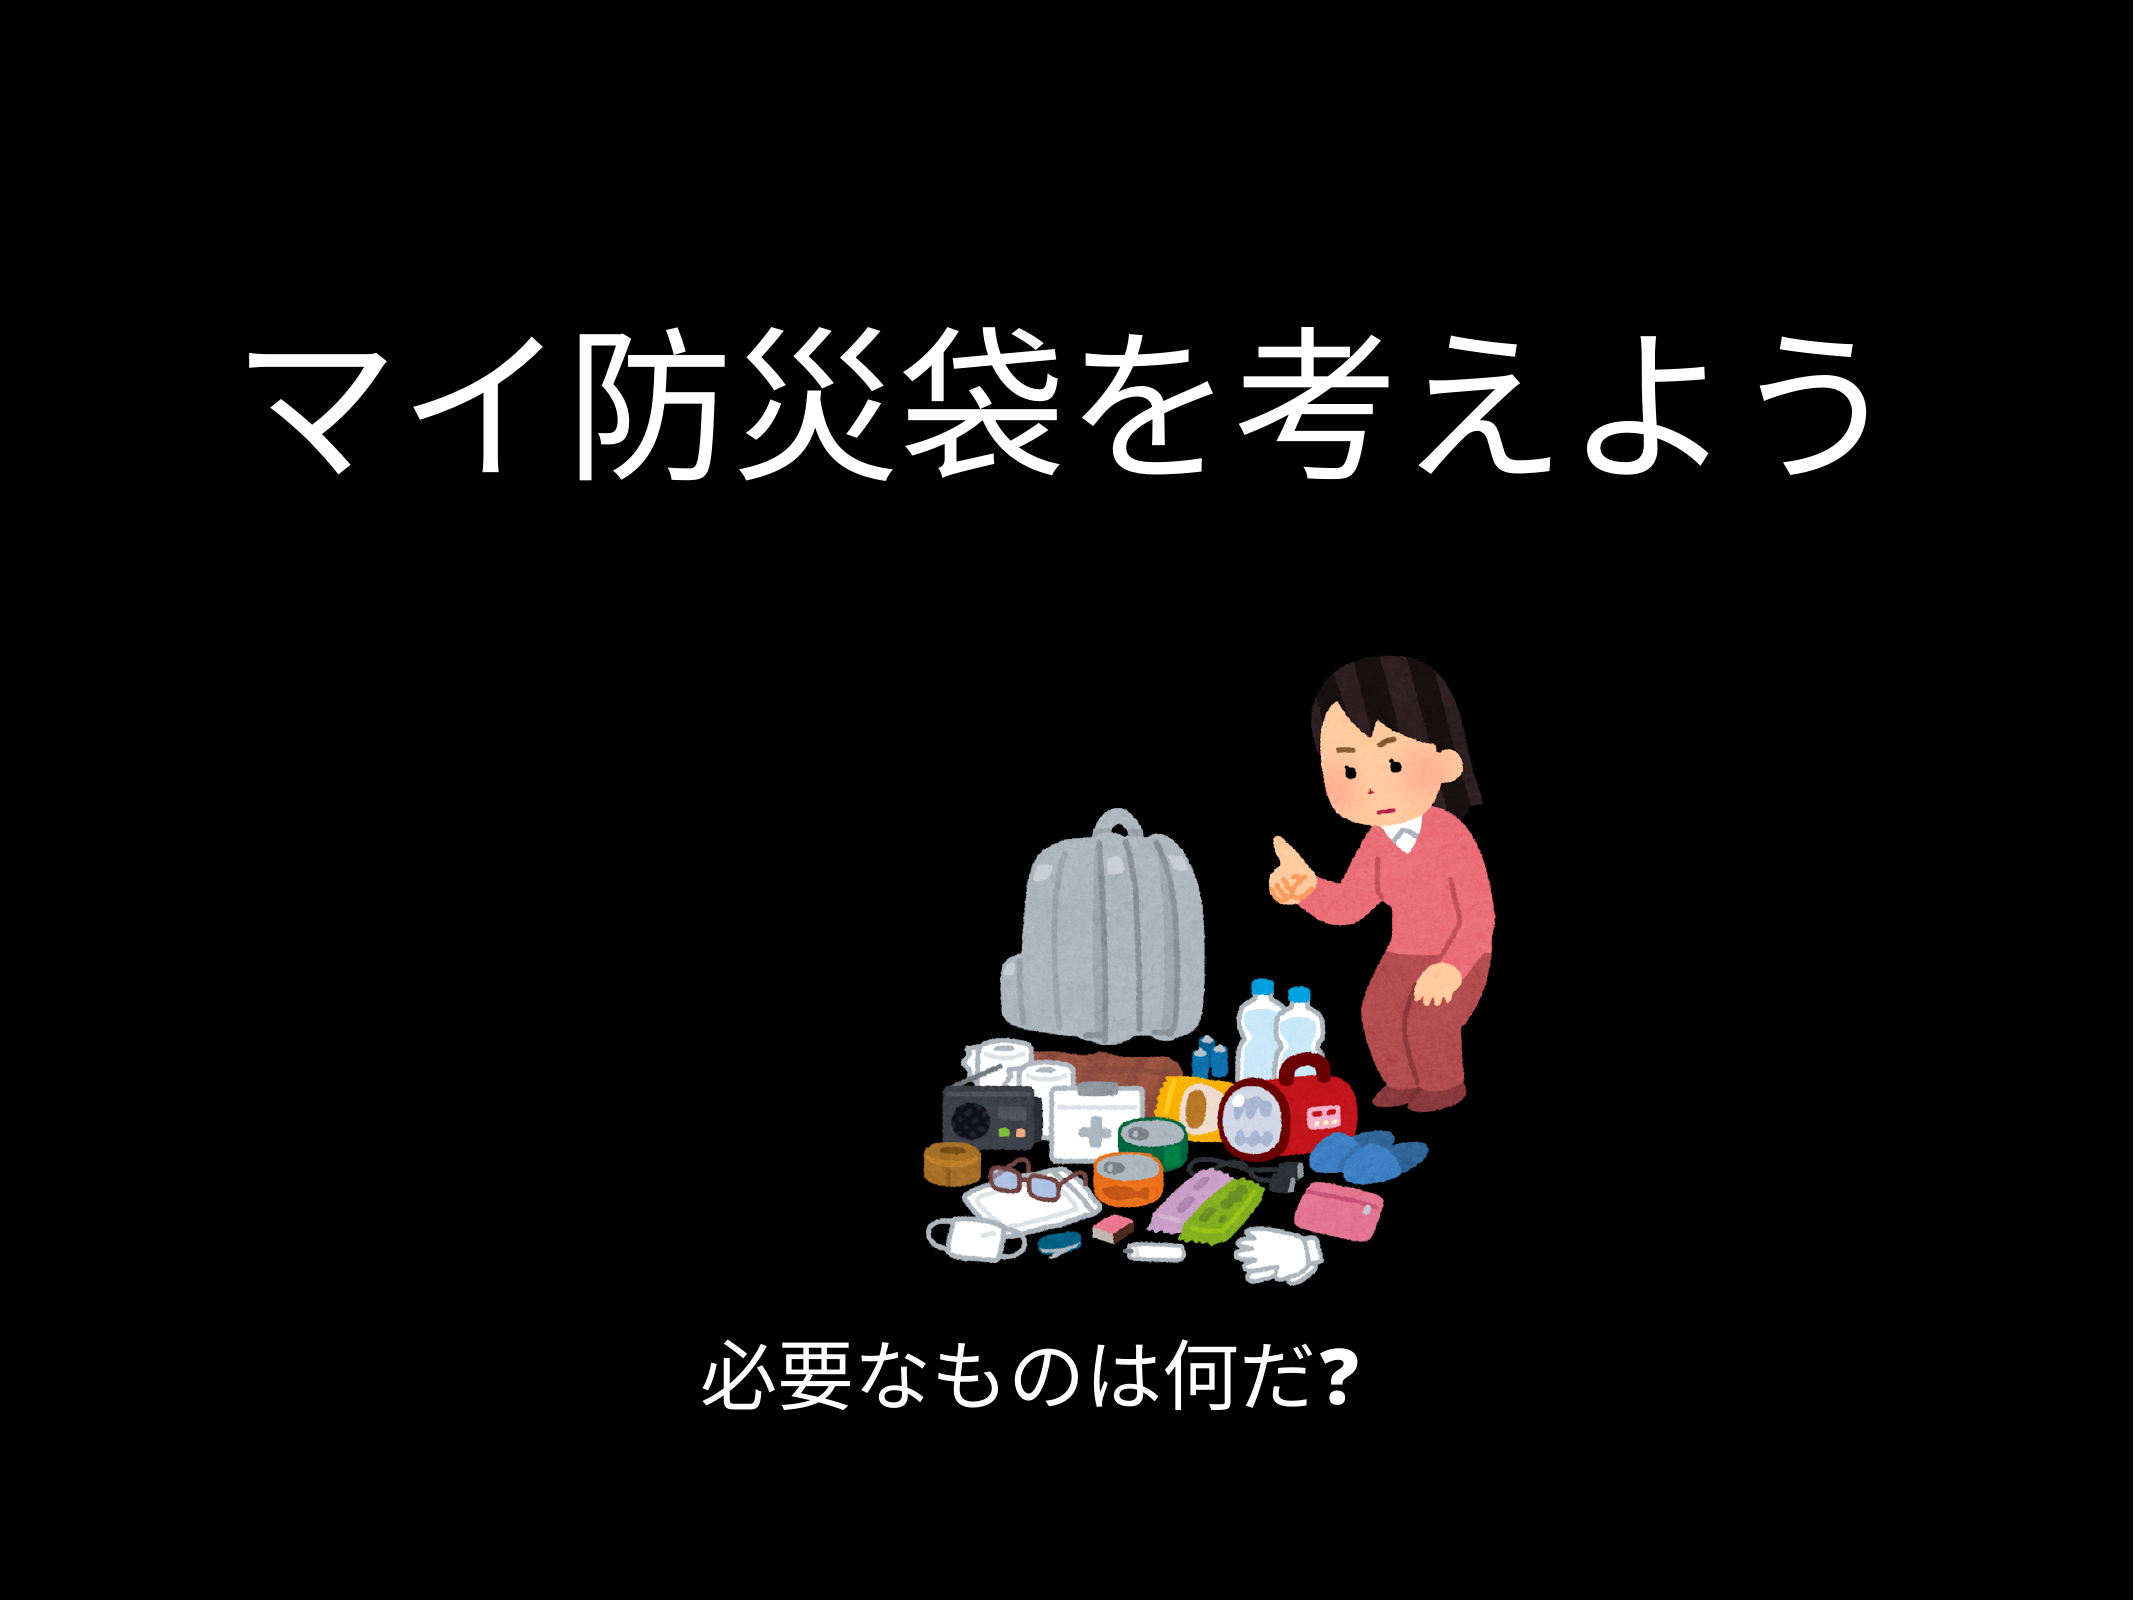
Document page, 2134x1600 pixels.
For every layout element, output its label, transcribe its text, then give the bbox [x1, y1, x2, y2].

subtitle 必要なものは何だ❓ [172, 1318, 1890, 1506]
picture [880, 636, 1548, 1304]
title マイ防災袋を考えよう [207, 0, 1926, 511]
